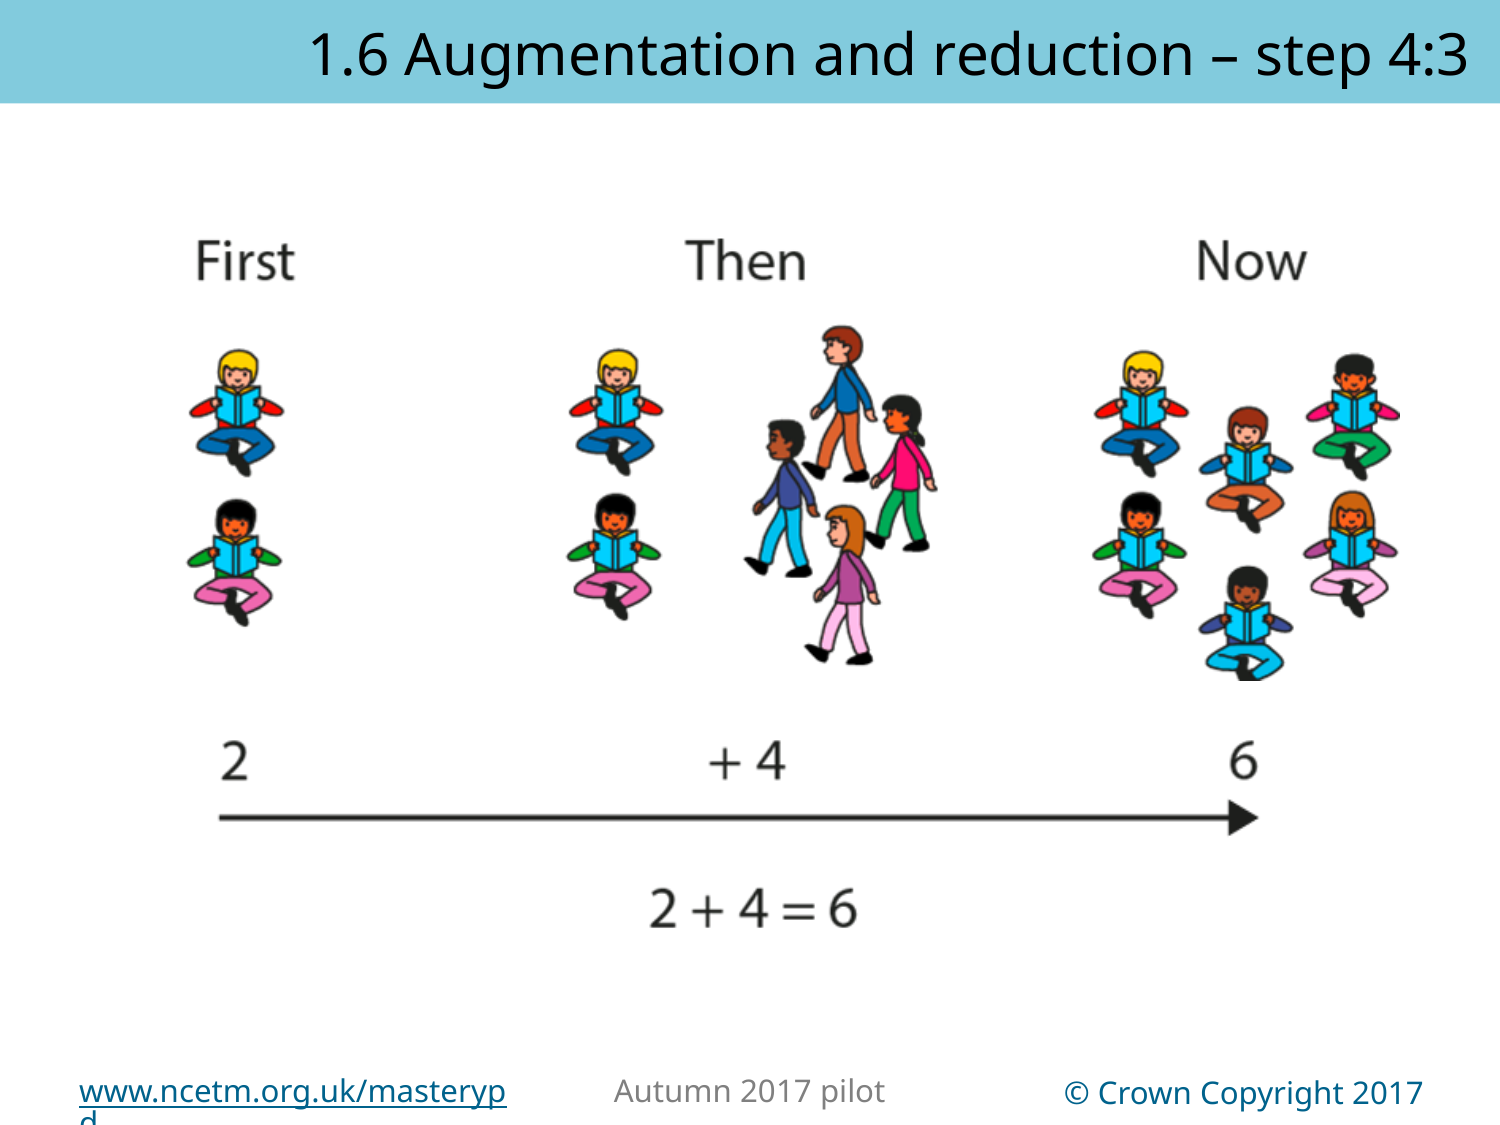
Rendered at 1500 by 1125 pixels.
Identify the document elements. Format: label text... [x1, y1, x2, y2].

picture [1045, 231, 1448, 681]
picture [645, 881, 871, 941]
picture [37, 739, 1438, 852]
list 1.6 Augmentation and reduction – step 4:3 [0, 0, 1500, 104]
picture [102, 231, 373, 646]
picture [525, 231, 987, 681]
